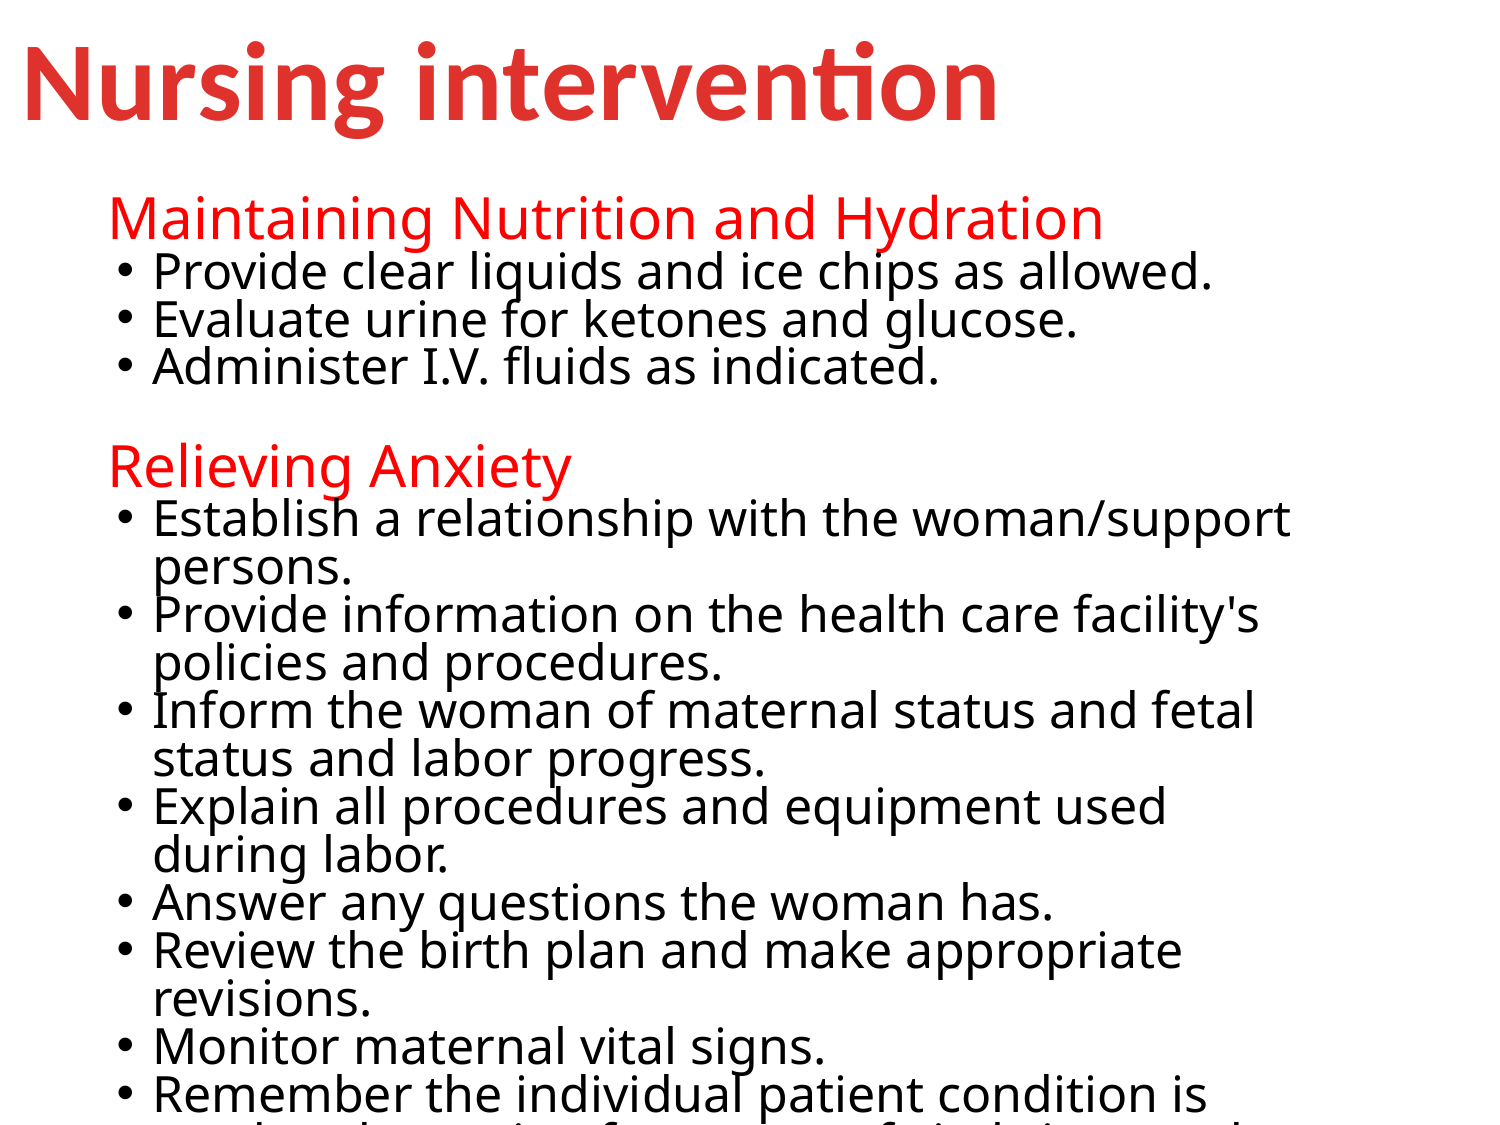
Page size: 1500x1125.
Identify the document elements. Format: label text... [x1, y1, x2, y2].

text_box Nursing intervention [6, 0, 1044, 150]
text_box Maintaining Nutrition and Hydration Provide clear liquids and ice chips as allowed. Evaluate urine for ketones and glucose. Administer I.V. fluids as indicated. Relieving Anxiety Establish a relationship with the woman/support persons. Provide information on the health care facility's policies and procedures. Inform the woman of maternal status and fetal status and labor progress. Explain all procedures and equipment used during labor. Answer any questions the woman has. Review the birth plan and make appropriate revisions. Monitor maternal vital signs. Remember the individual patient condition is used to determine frequency of vital signs and FHR assessment. [62, 187, 1350, 1125]
